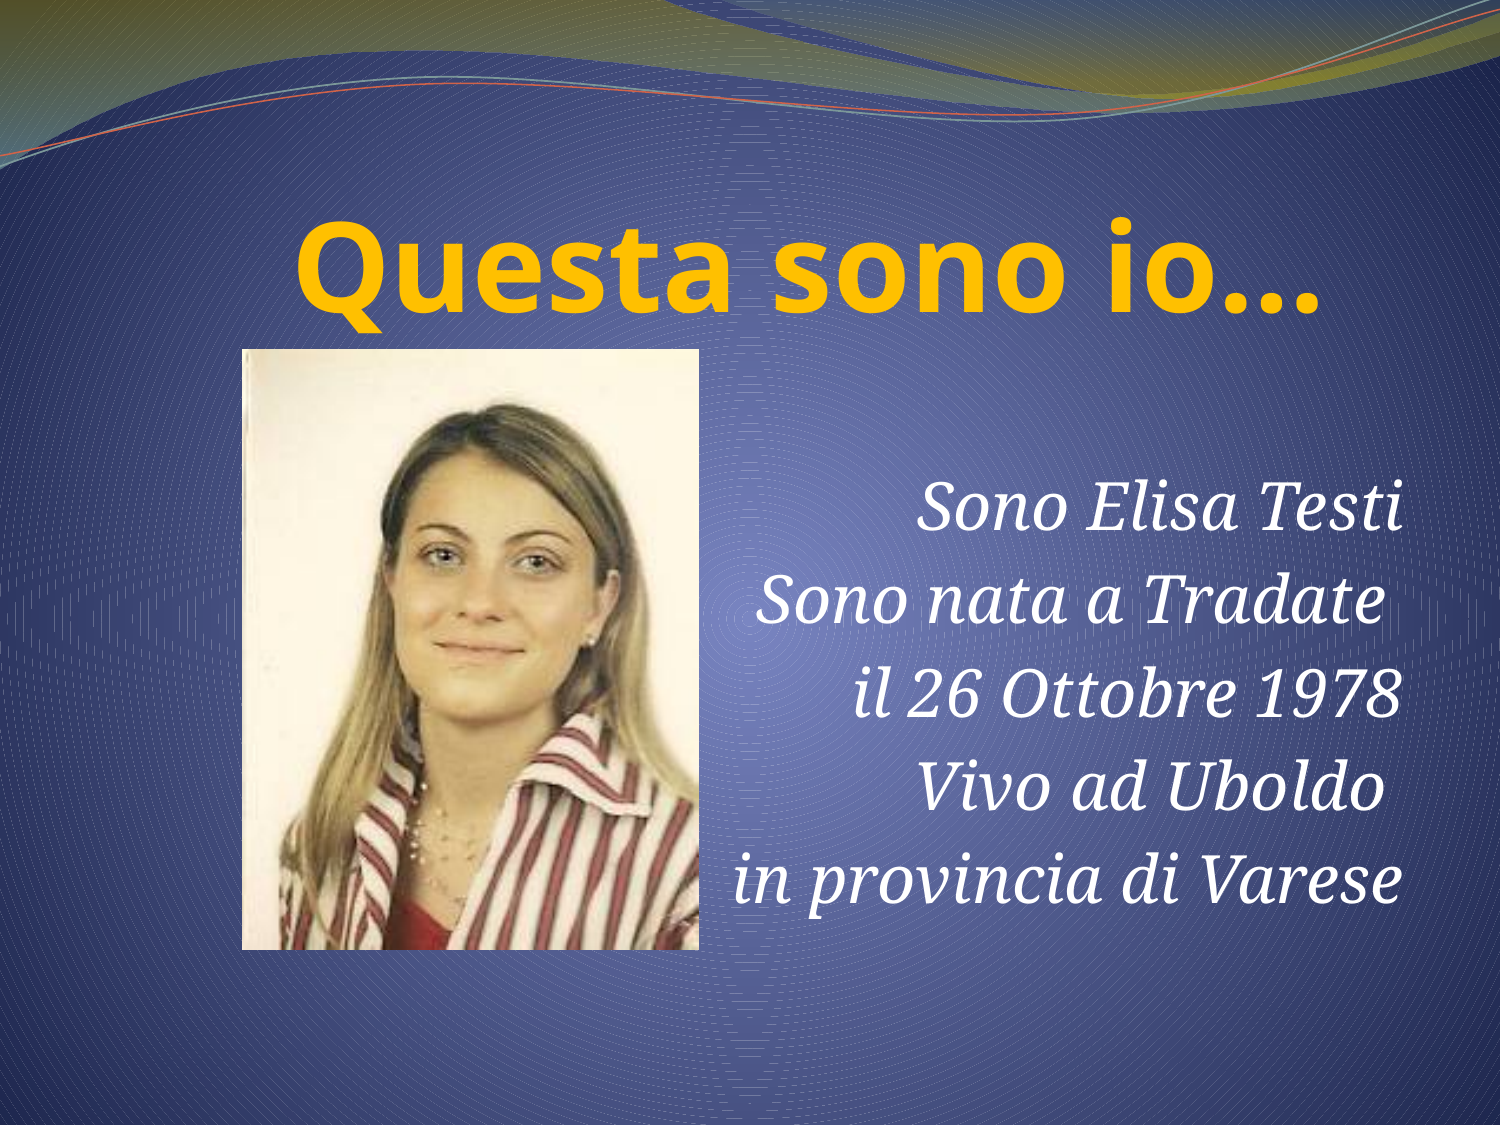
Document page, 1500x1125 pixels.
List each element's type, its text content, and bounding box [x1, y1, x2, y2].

text_box Sono Elisa Testi Sono nata a Tradate il 26 Ottobre 1978 Vivo ad Uboldo in provincia di Varese [525, 456, 1412, 976]
title Questa sono io… [171, 113, 1447, 338]
picture [241, 349, 699, 951]
